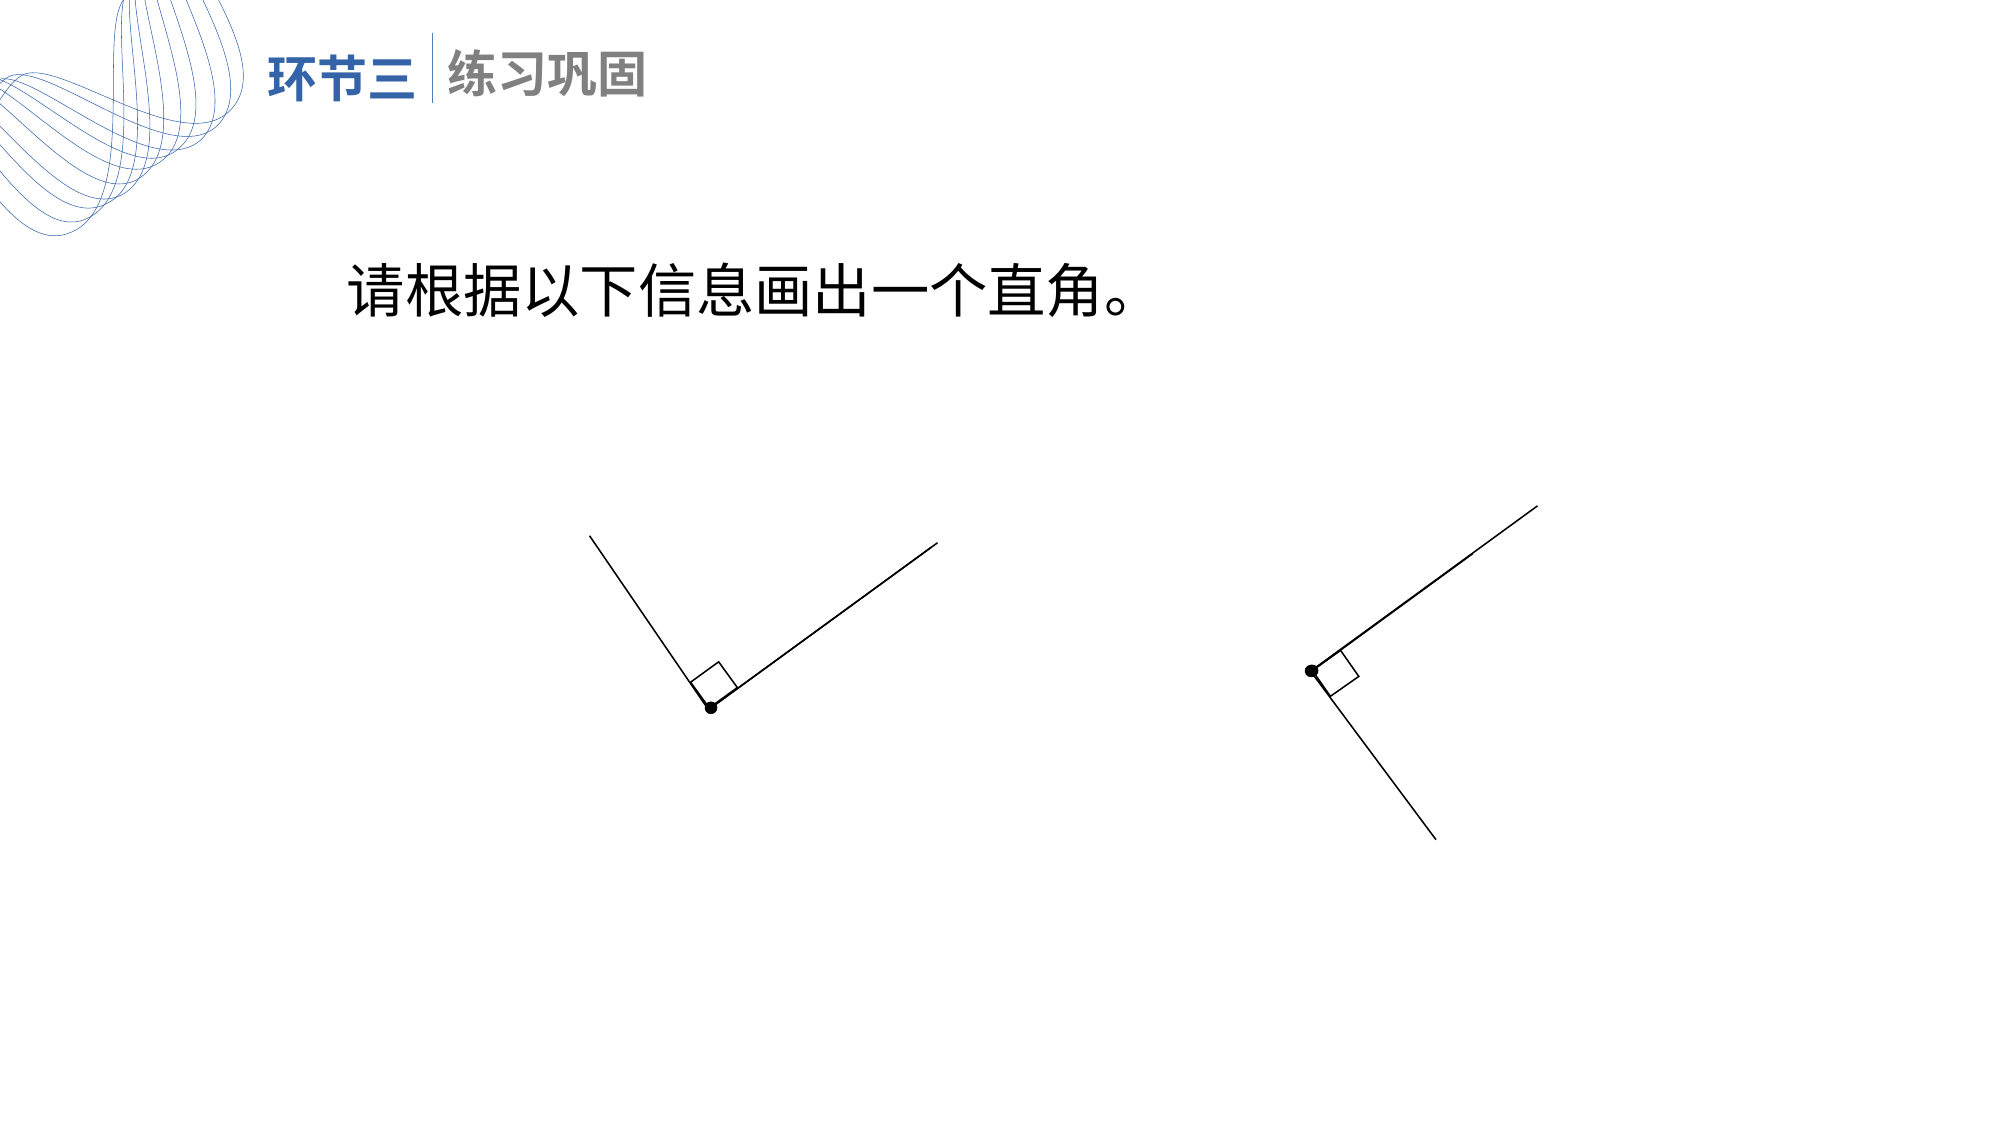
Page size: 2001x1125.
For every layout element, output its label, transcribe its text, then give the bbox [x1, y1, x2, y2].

text_box 请根据以下信息画出一个直角。 [332, 246, 1346, 332]
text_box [589, 535, 931, 710]
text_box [1258, 590, 1542, 765]
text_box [931, 542, 938, 708]
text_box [1310, 505, 1538, 590]
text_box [252, 32, 663, 116]
